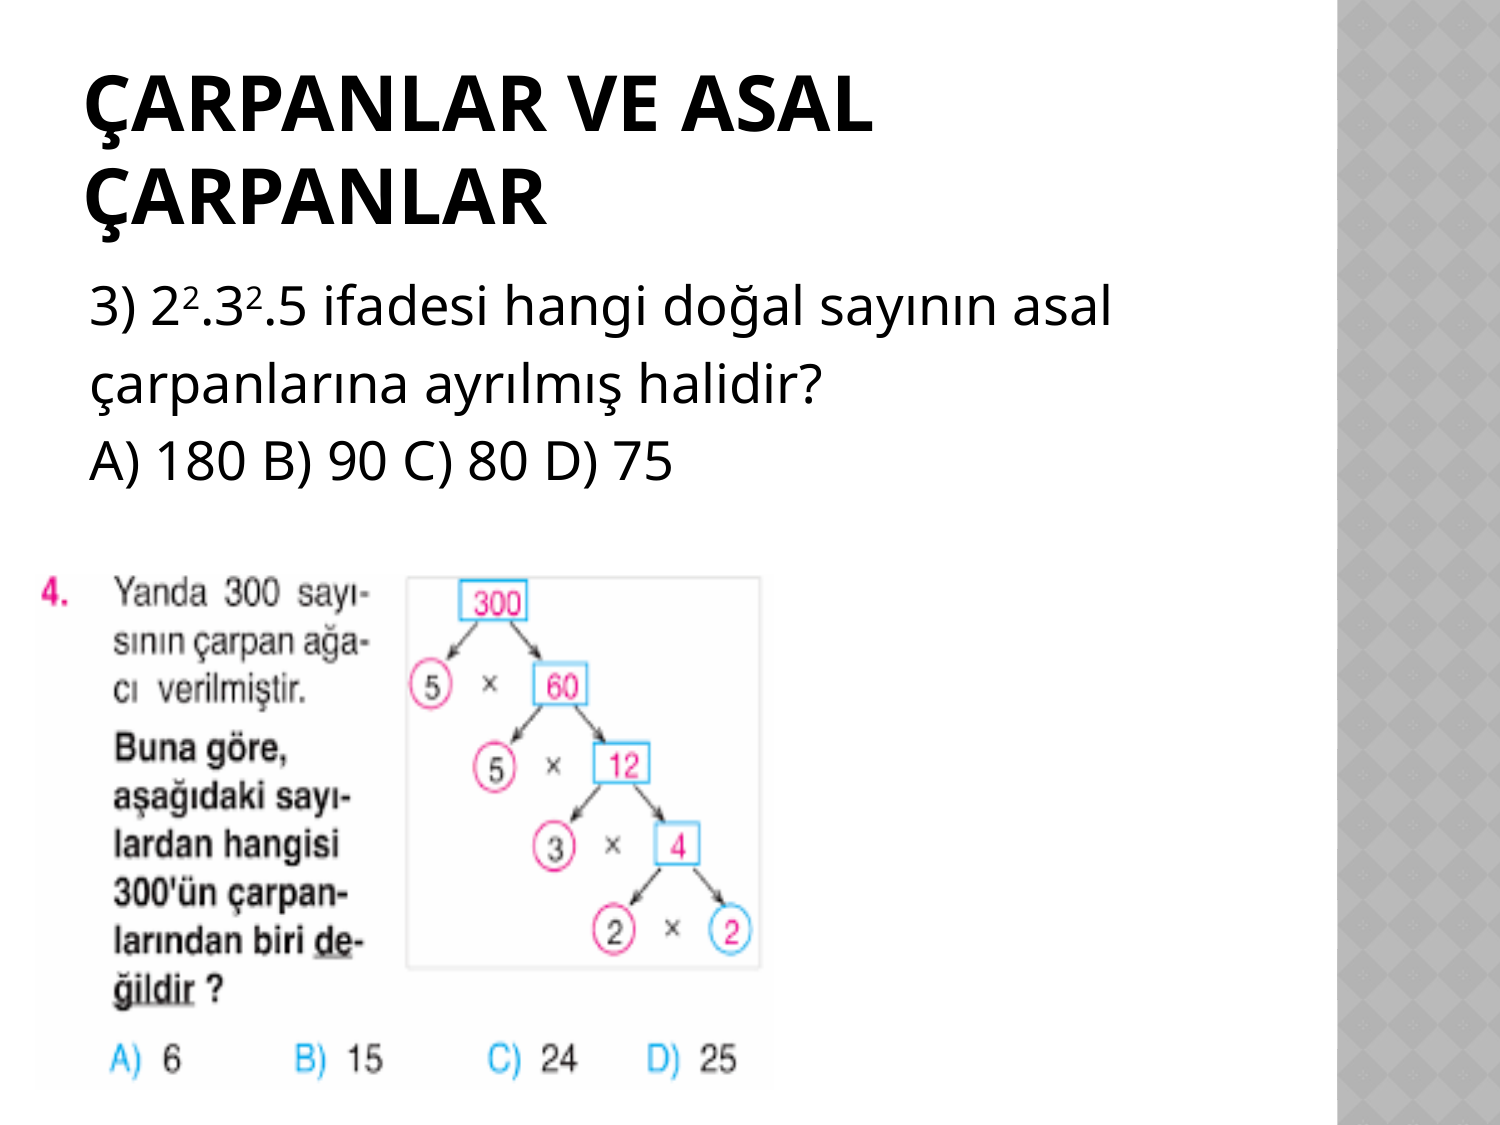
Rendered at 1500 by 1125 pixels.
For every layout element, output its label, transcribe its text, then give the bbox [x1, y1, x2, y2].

title Çarpanlar ve asal çarpanlar [75, 52, 1263, 240]
list 3) 22.32.5 ifadesi hangi doğal sayının asal çarpanlarına ayrılmış halidir? A) 180 B) 90 C) 80 D) 75 [75, 264, 1263, 1059]
picture [34, 573, 774, 1091]
